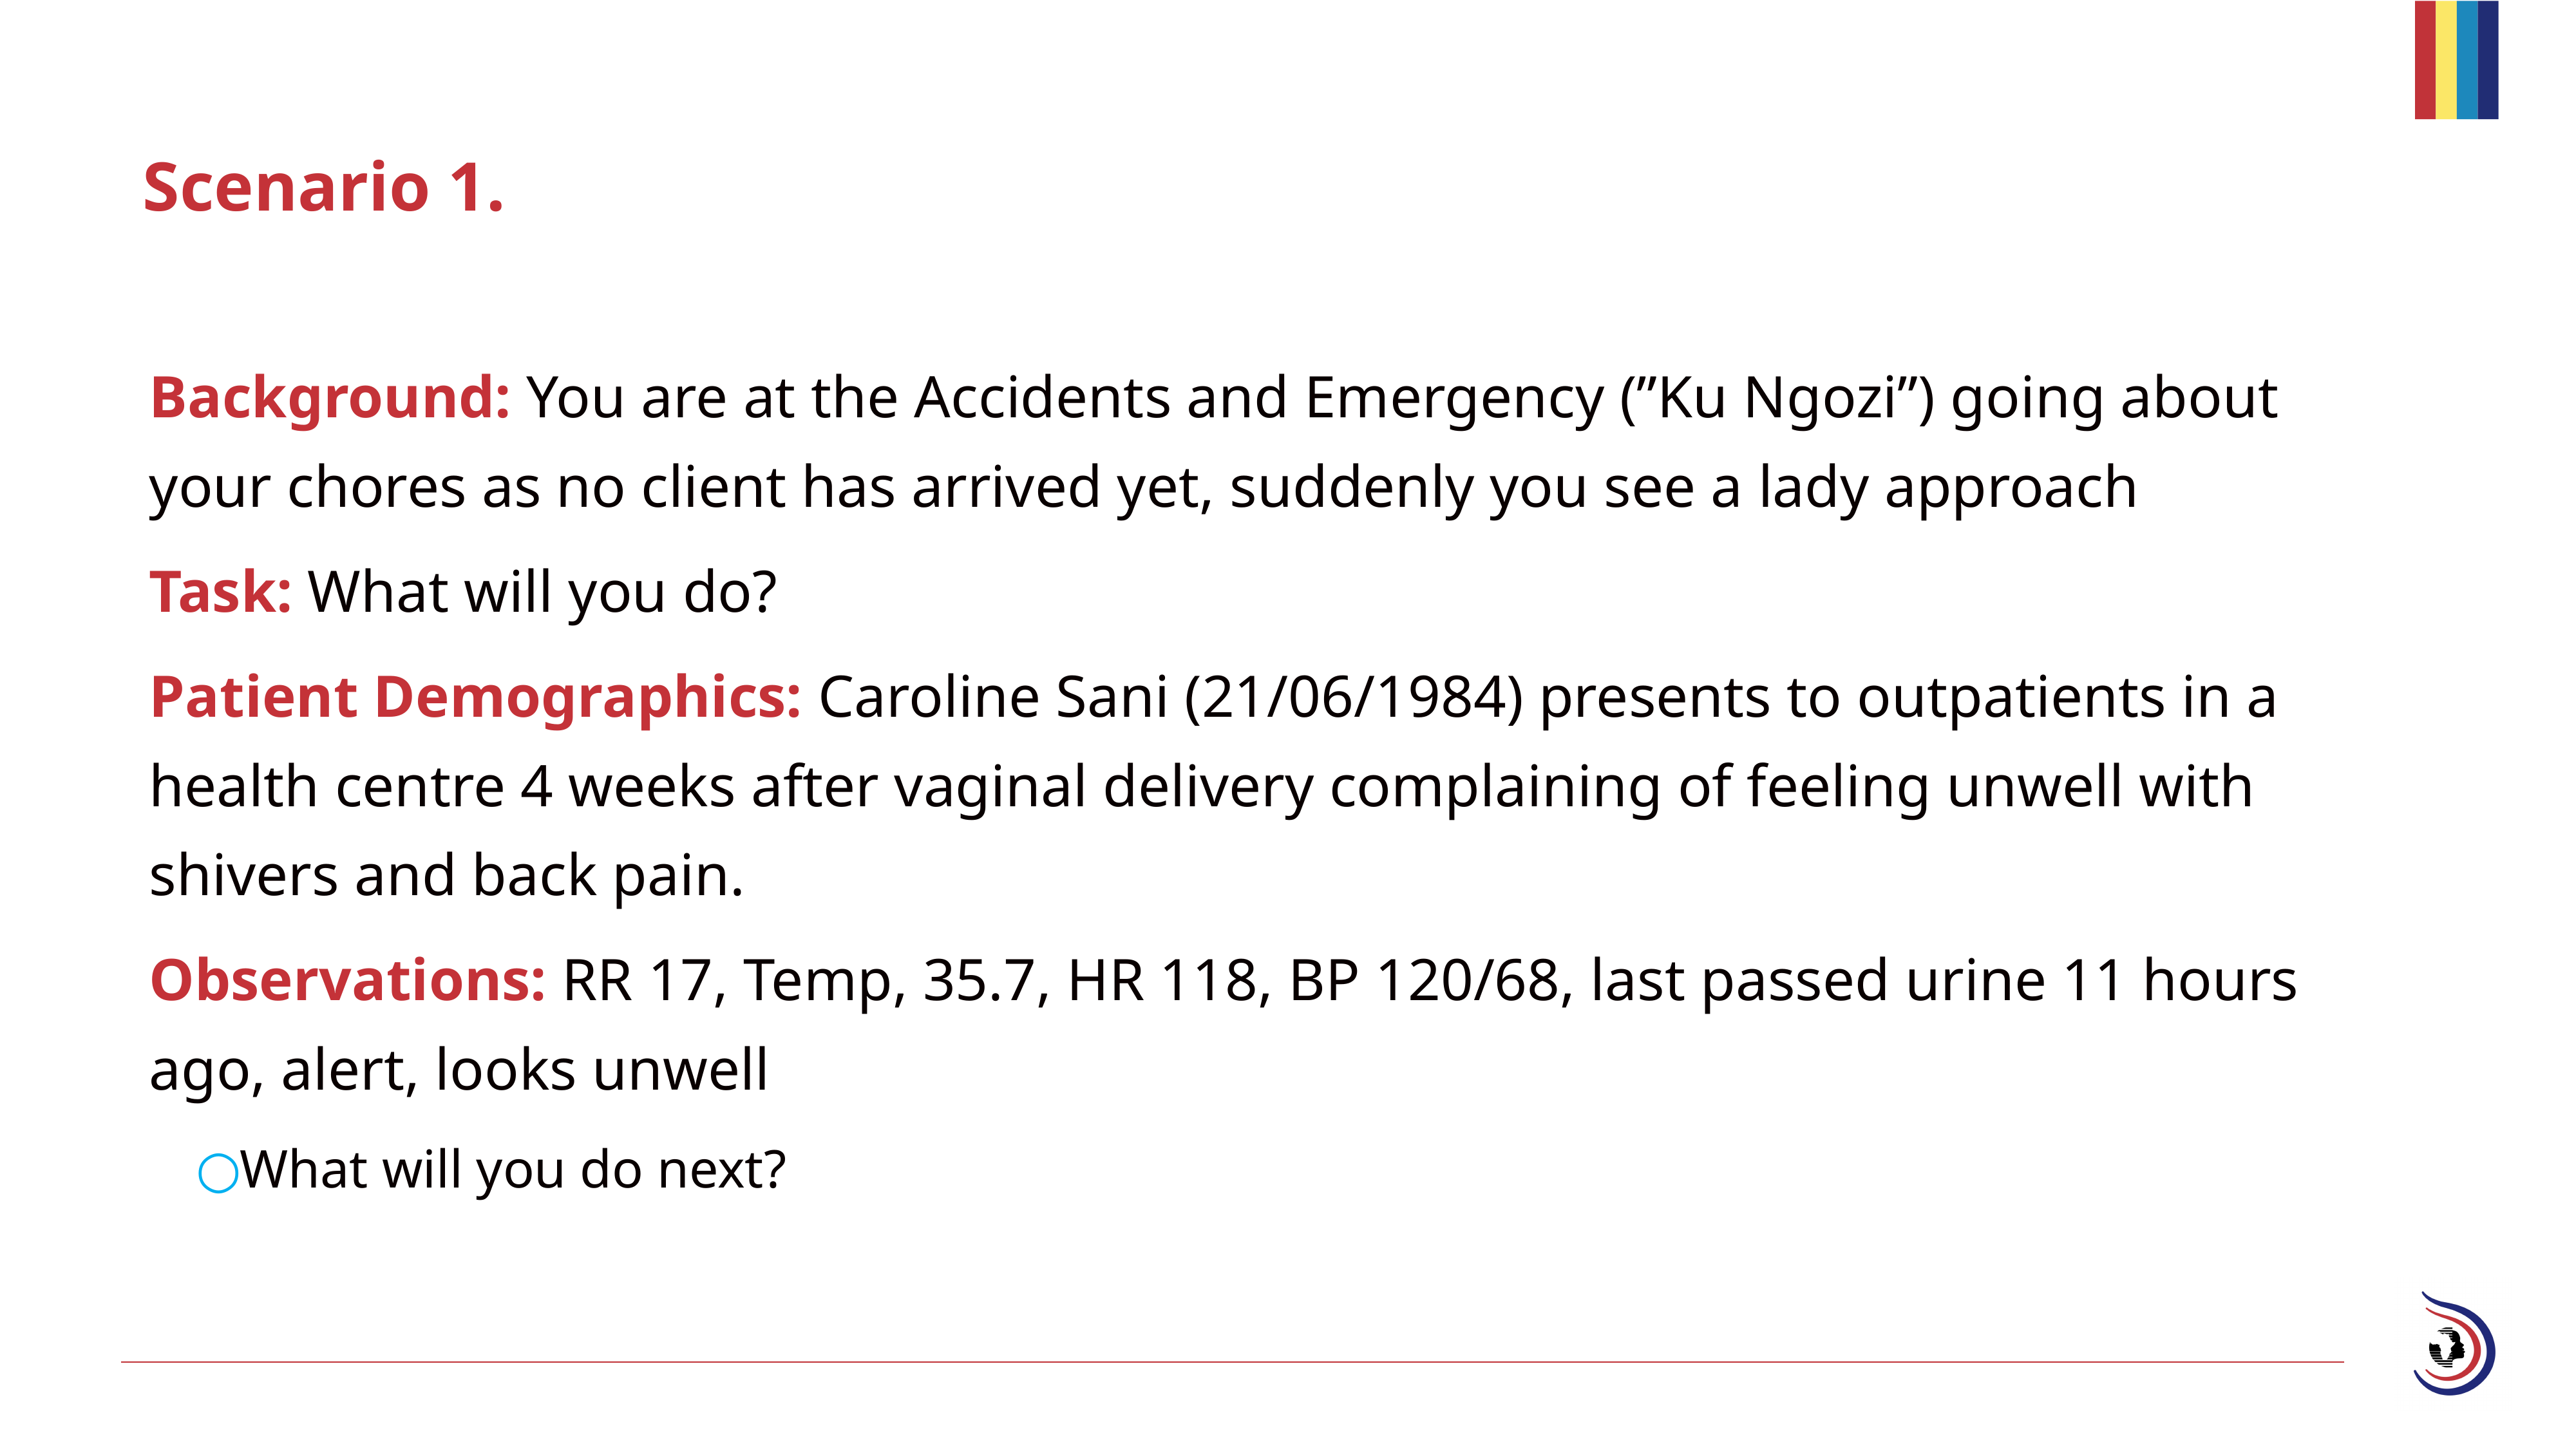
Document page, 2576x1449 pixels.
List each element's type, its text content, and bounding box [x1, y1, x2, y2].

title Scenario 1. [117, 118, 2049, 270]
list Background: You are at the Accidents and Emergency (”Ku Ngozi”) going about your chores as no client has arrived yet, suddenly you see a lady approach Task: What will you do? Patient Demographics: Caroline Sani (21/06/1984) presents to outpatients in a health centre 4 weeks after vaginal delivery complaining of feeling unwell with shivers and back pain. Observations: RR 17, Temp, 35.7, HR 118, BP 120/68, last passed urine 11 hours ago, alert, looks unwell What will you do next? [117, 314, 2377, 1230]
picture [2394, 1277, 2512, 1411]
